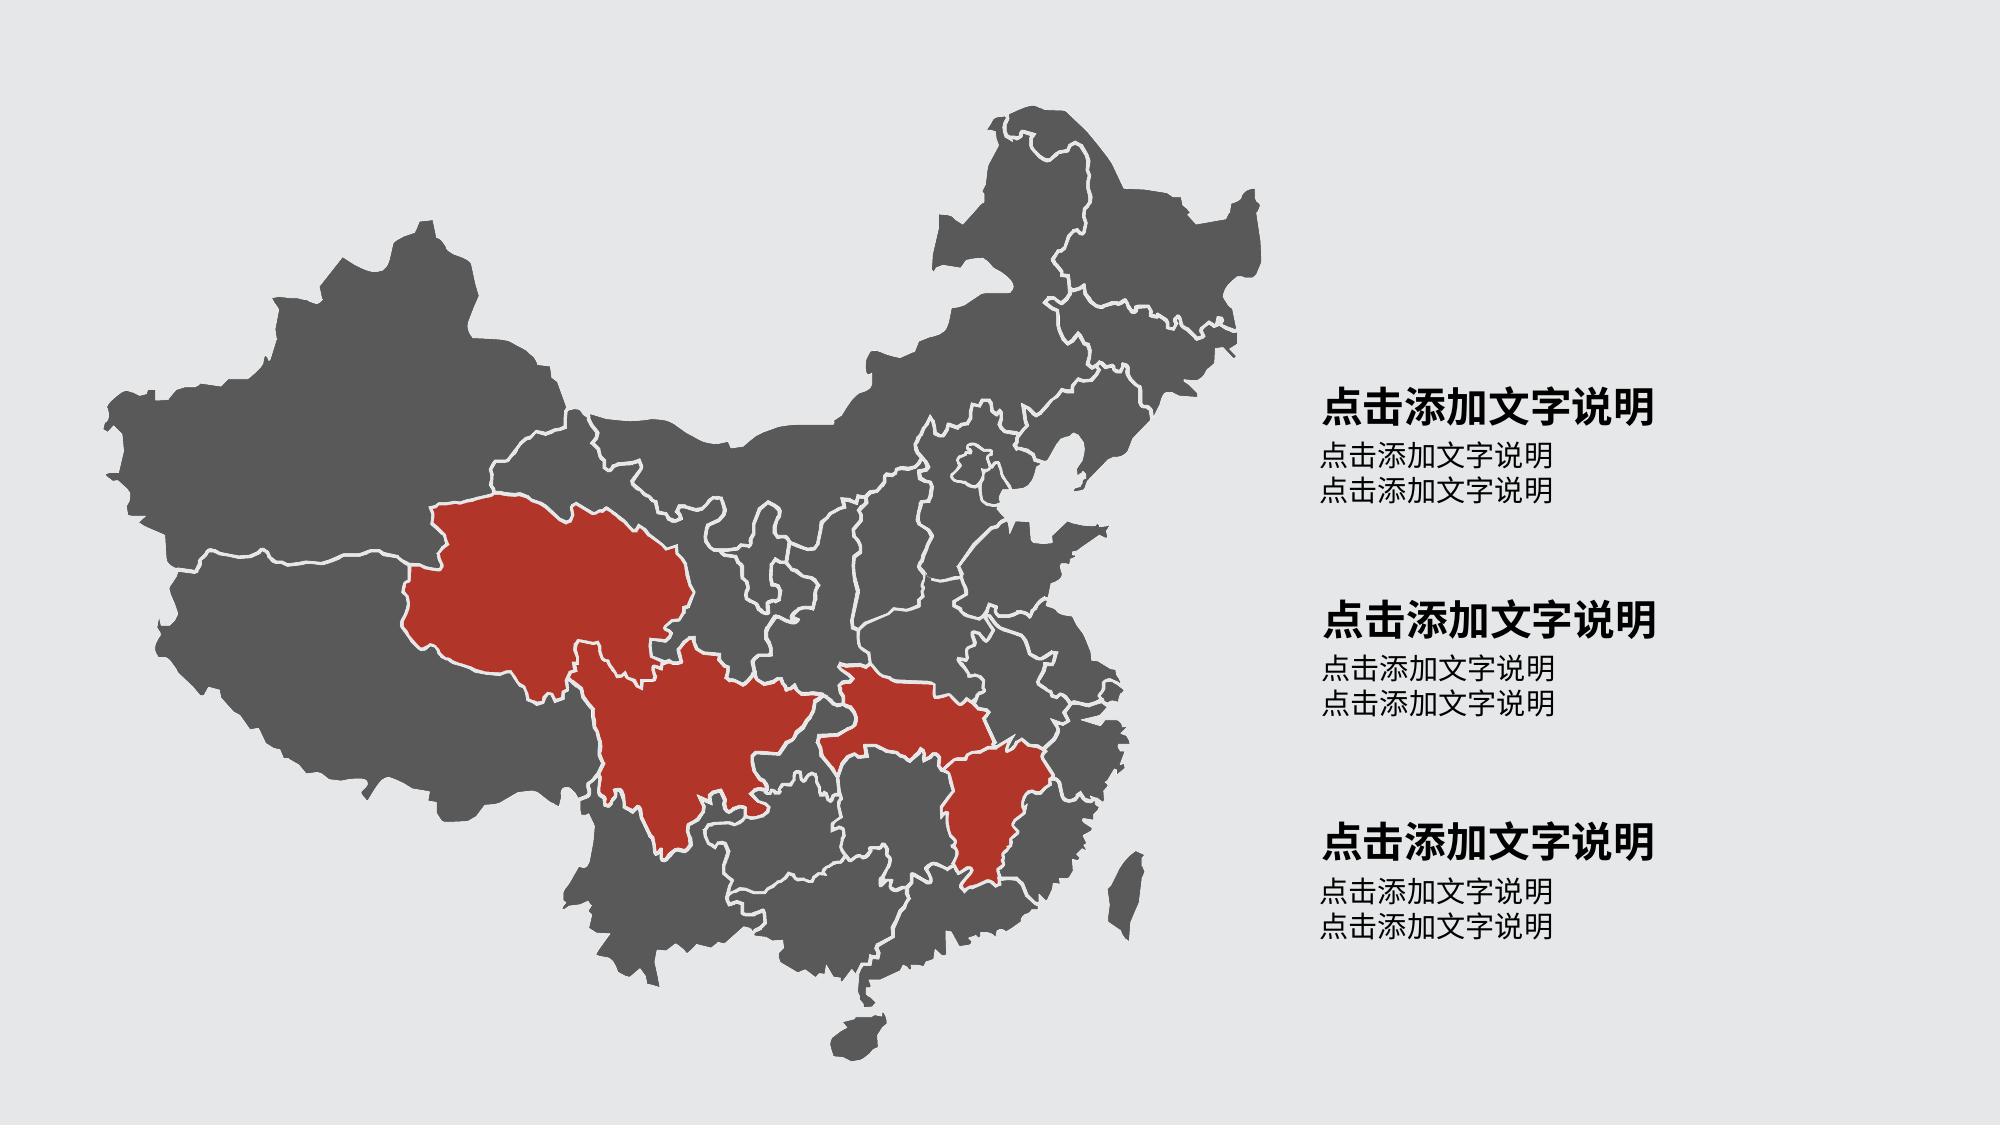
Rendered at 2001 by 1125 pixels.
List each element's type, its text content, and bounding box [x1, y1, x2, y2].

text_box 点击添加文字说明 [1306, 783, 1671, 874]
text_box 点击添加文字说明 点击添加文字说明 [1306, 642, 1608, 728]
text_box 点击添加文字说明 点击添加文字说明 [1304, 865, 1607, 951]
text_box 点击添加文字说明 [1308, 560, 1672, 651]
text_box 点击添加文字说明 [1306, 348, 1671, 439]
text_box 点击添加文字说明 点击添加文字说明 [1304, 430, 1607, 516]
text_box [102, 105, 1262, 1062]
